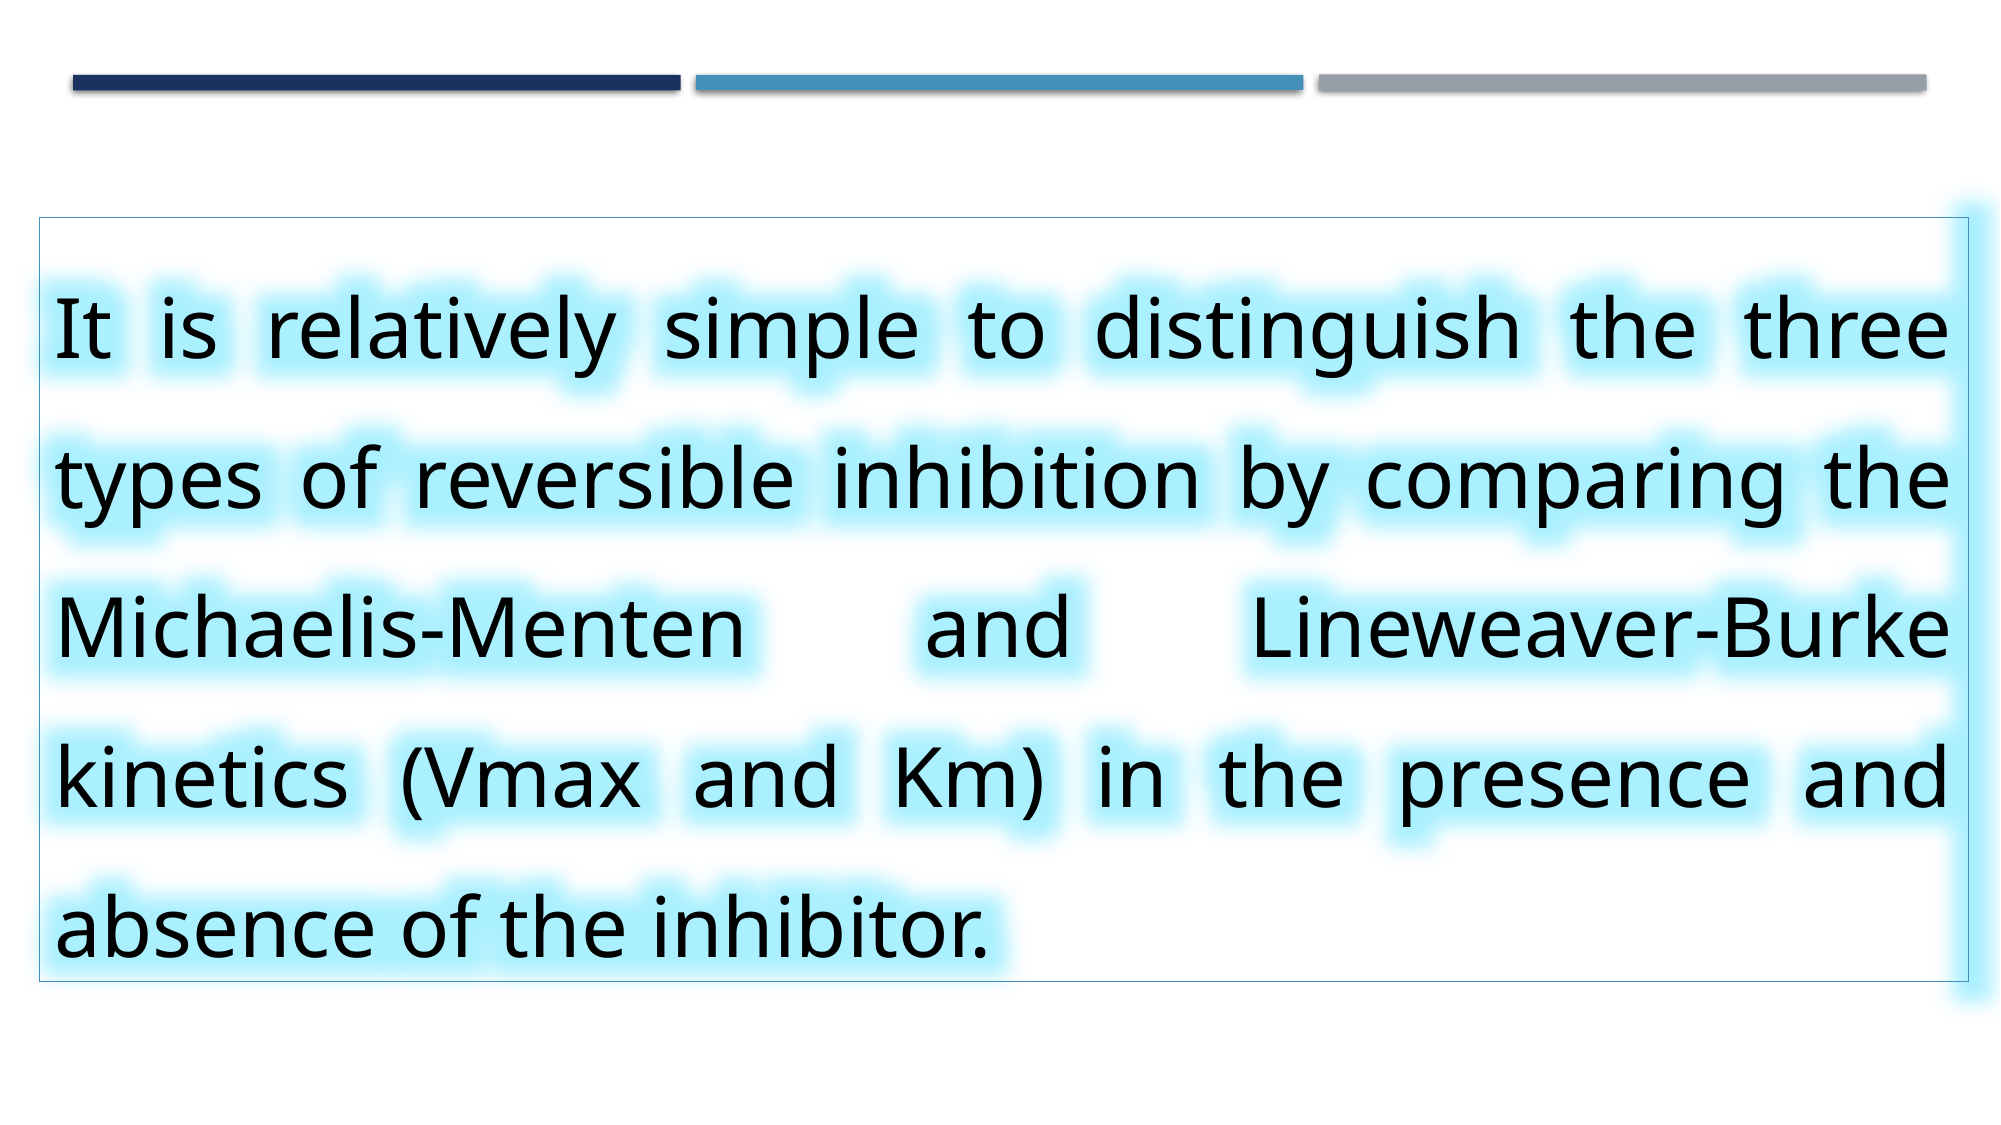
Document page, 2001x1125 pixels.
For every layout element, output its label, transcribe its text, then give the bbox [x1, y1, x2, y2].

text_box It is relatively simple to distinguish the three types of reversible inhibition by comparing the Michaelis-Menten and Lineweaver-Burke kinetics (Vmax and Km) in the presence and absence of the inhibitor. [39, 217, 1969, 982]
